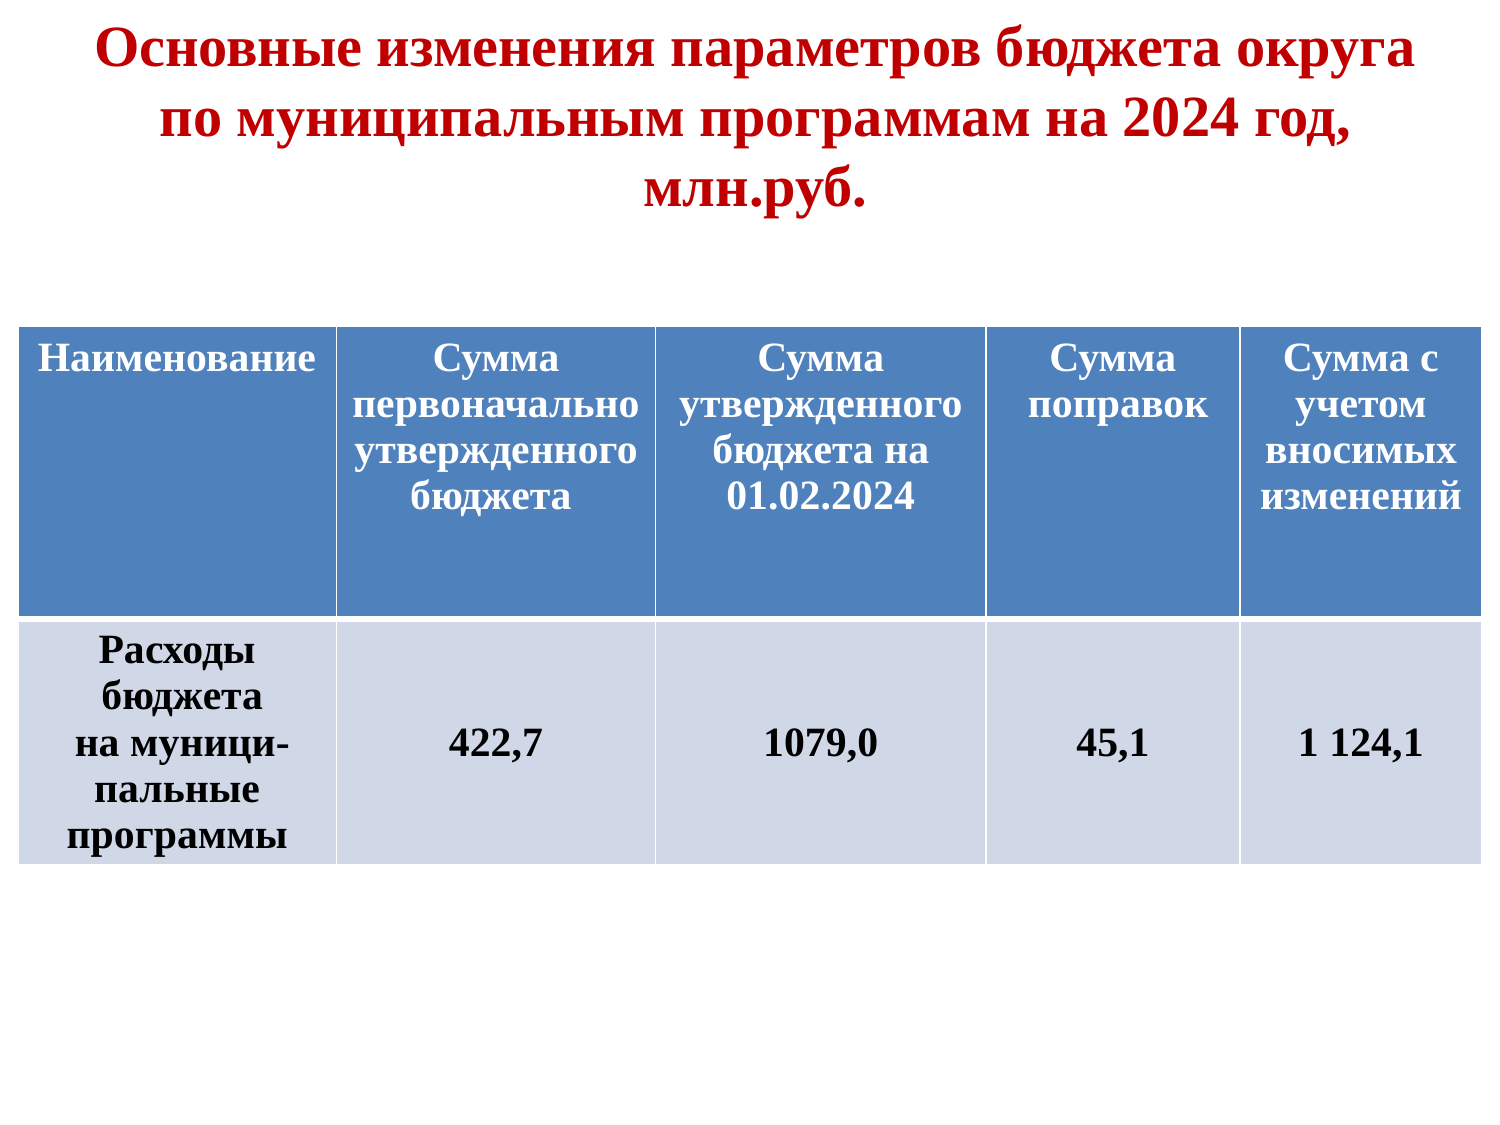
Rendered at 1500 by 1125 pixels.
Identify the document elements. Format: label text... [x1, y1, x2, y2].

table_cell 1079,0 [656, 622, 985, 864]
table_header Сумма поправок [987, 327, 1239, 616]
table_cell 1 124,1 [1241, 622, 1481, 864]
table_cell 422,7 [337, 622, 655, 864]
table_header Сумма утвержденного бюджета на 01.02.2024 [656, 327, 985, 616]
table_cell 45,1 [987, 622, 1239, 864]
table_header Наименование [19, 327, 336, 616]
title Основные изменения параметров бюджета округа по муниципальным программам на 2024 год, млн.руб. [41, 3, 1470, 223]
table_cell Расходы бюджета на муници-пальные программы [19, 622, 336, 864]
table_header Сумма первоначально утвержденного бюджета [337, 327, 655, 616]
table_header Сумма с учетом вносимых изменений [1241, 327, 1481, 616]
